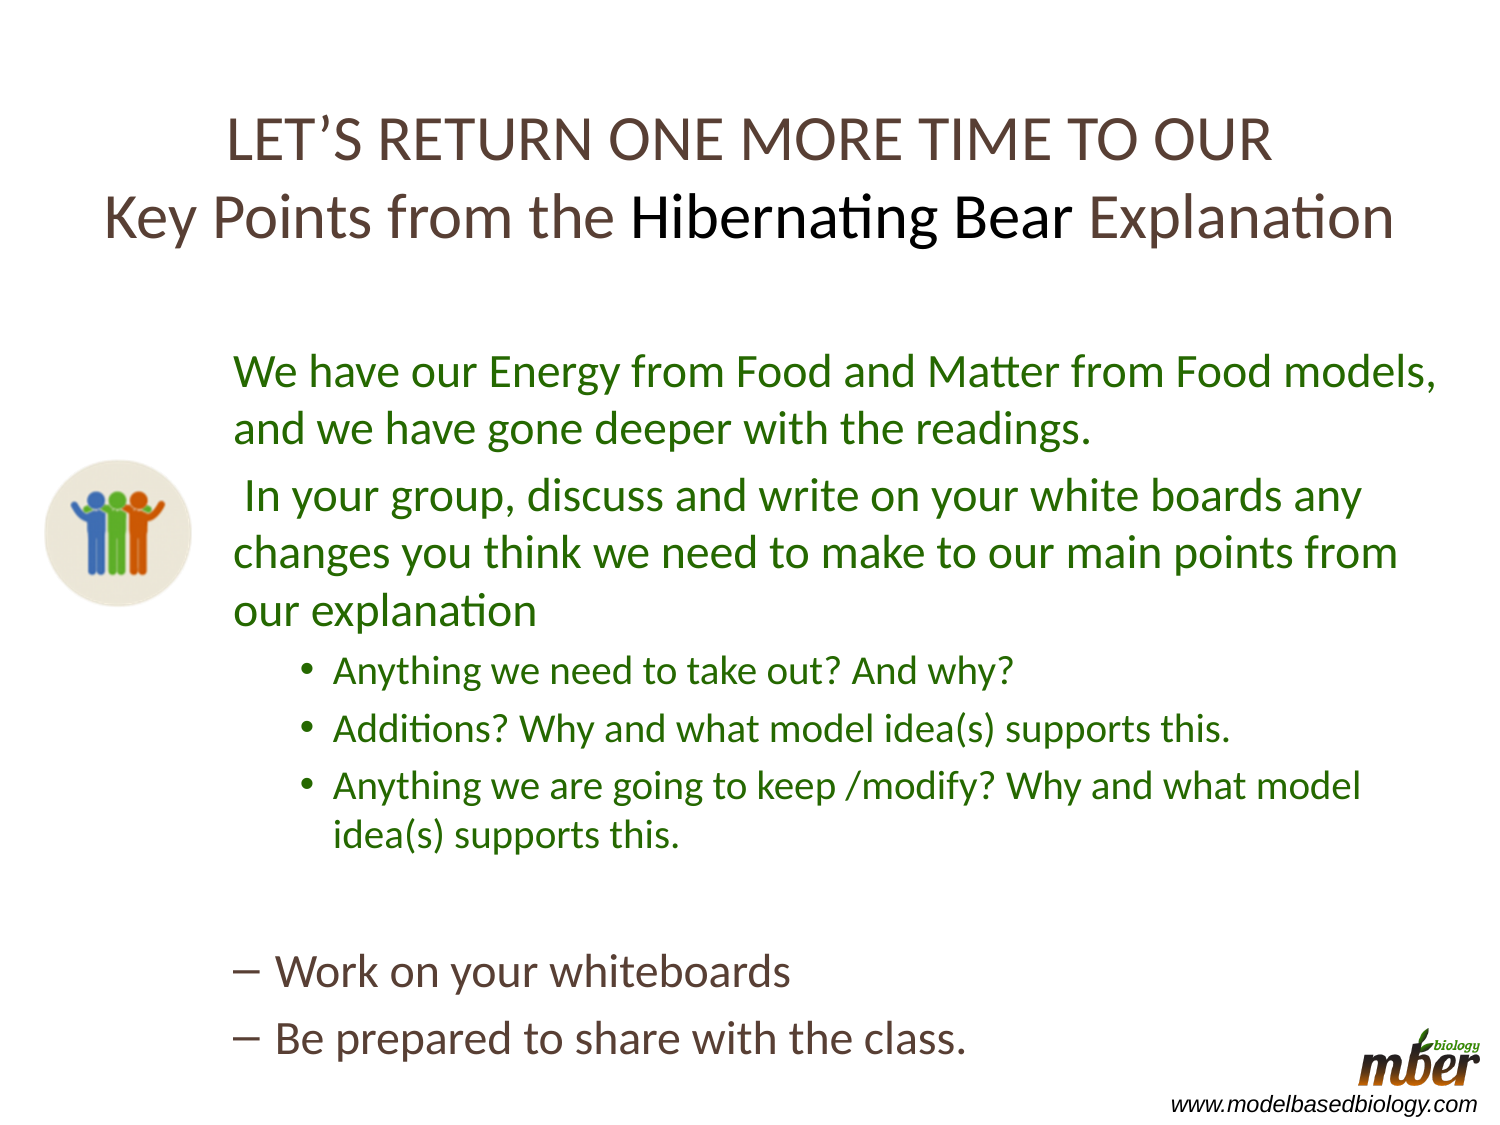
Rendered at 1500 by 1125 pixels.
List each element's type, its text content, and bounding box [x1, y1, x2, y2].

picture [44, 459, 193, 609]
title LET’S RETURN ONE MORE TIME TO OUR Key Points from the Hibernating Bear Explanation [75, 16, 1425, 331]
picture [1358, 1028, 1480, 1086]
list We have our Energy from Food and Matter from Food models, and we have gone deeper with the readings. In your group, discuss and write on your white boards any changes you think we need to make to our main points from our explanation Anything we need to take out? And why? Additions? Why and what model idea(s) supports this. Anything we are going to keep /modify? Why and what model idea(s) supports this. Work on your whiteboards Be prepared to share with the class. [151, 332, 1470, 1075]
